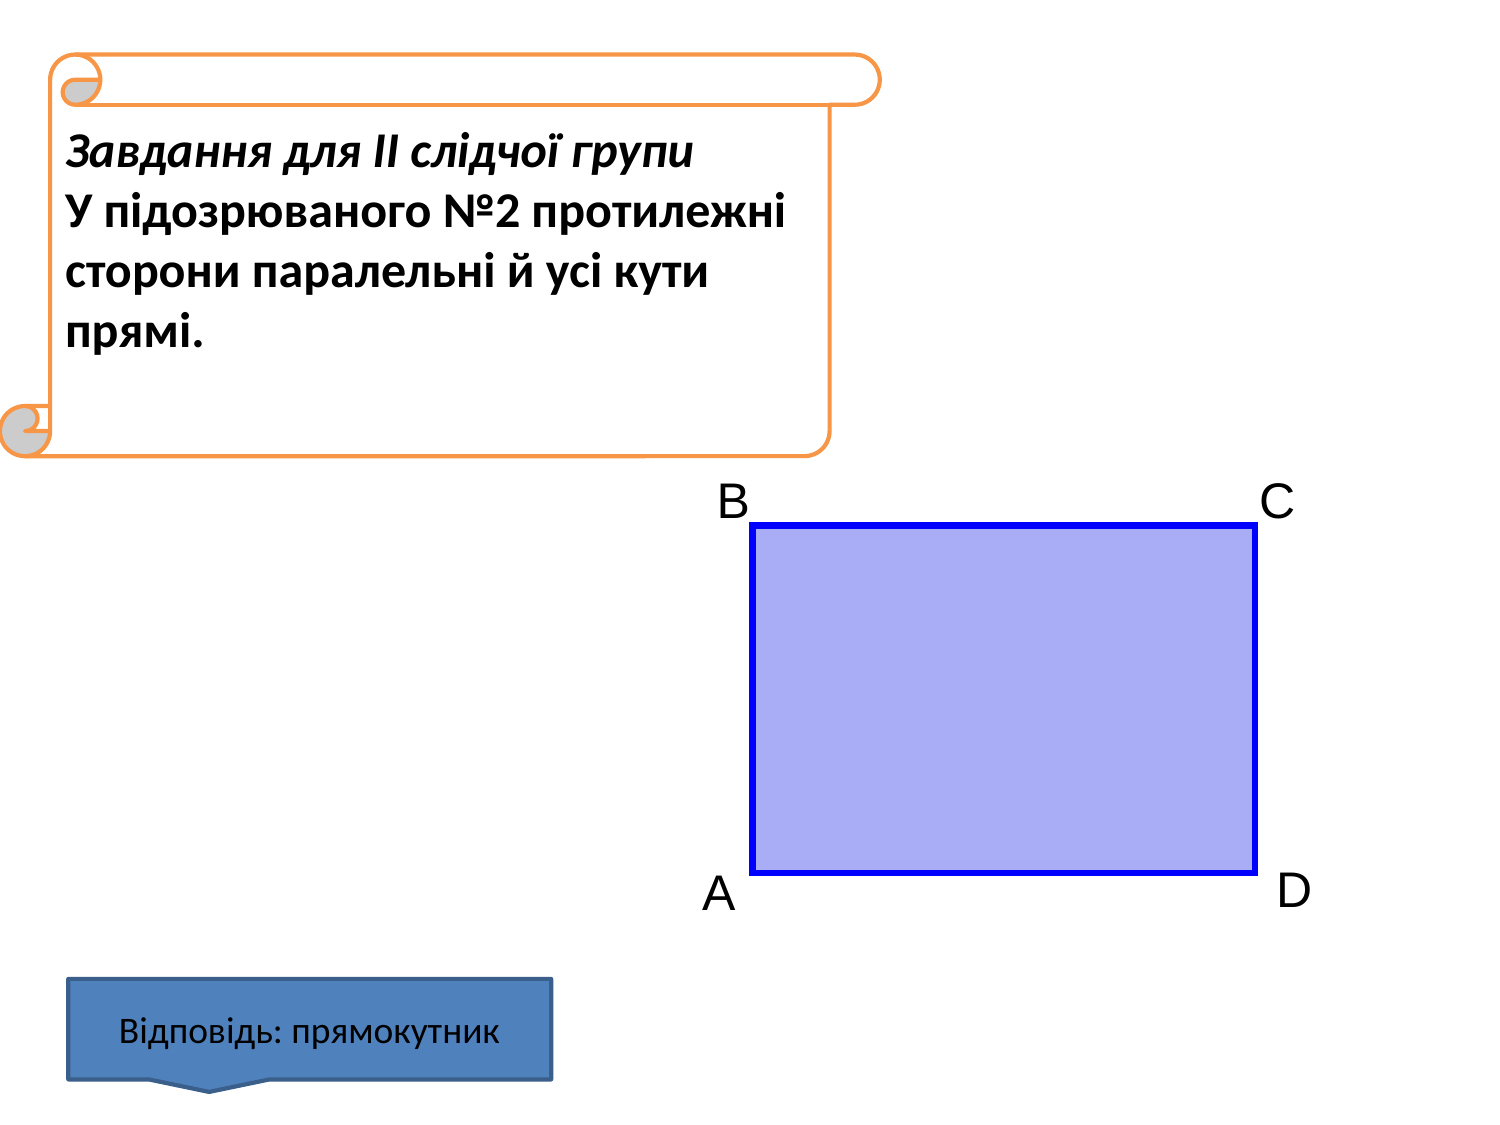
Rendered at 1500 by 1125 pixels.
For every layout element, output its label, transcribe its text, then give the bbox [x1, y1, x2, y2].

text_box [683, 461, 1332, 962]
text_box Відповідь: прямокутник [104, 998, 516, 1059]
text_box Завдання для ІІ слідчої групи У підозрюваного №2 протилежні сторони паралельні й усі кути прямі. [0, 52, 882, 459]
text_box [66, 976, 554, 1094]
